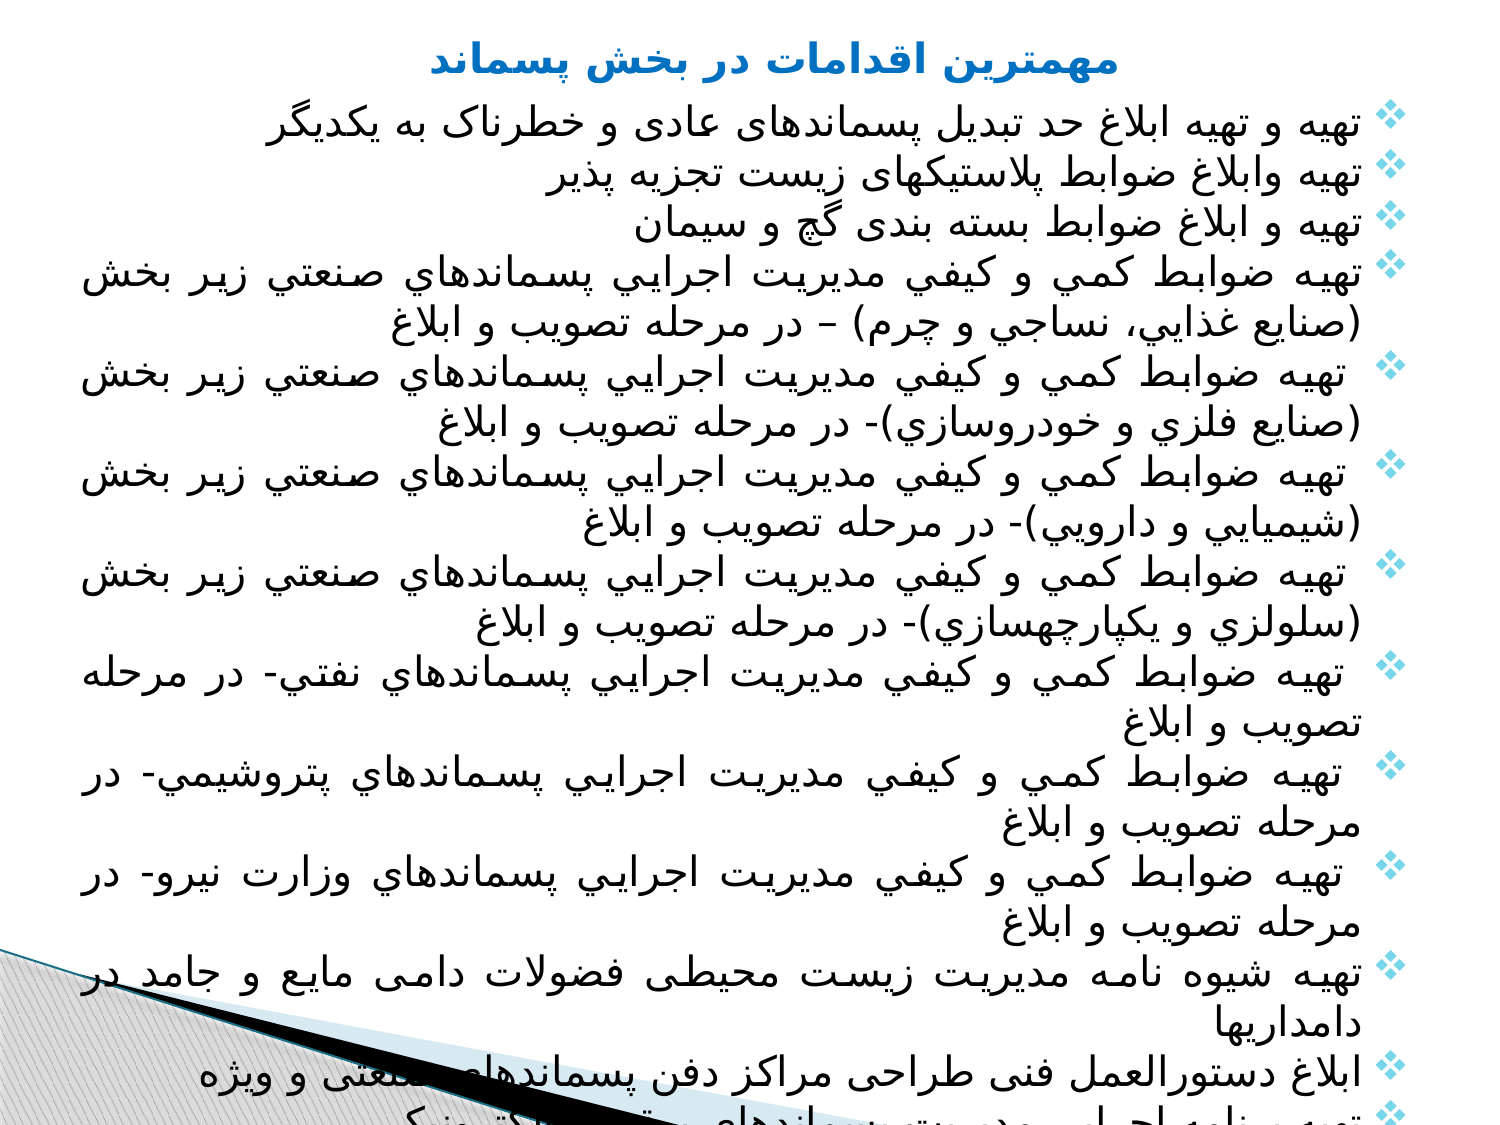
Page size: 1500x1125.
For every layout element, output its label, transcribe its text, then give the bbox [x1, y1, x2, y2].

text_box تهیه و تهیه ابلاغ حد تبدیل پسماندهای عادی و خطرناک به یکدیگر تهیه وابلاغ ضوابط پلاستیکهای زیست تجزیه پذیر تهیه و ابلاغ ضوابط بسته بندی گچ و سیمان تهیه ضوابط كمي و كيفي مديريت اجرايي پسماندهاي صنعتي زير بخش (صنايع غذايي، نساجي و چرم) – در مرحله تصویب و ابلاغ تهیه ضوابط كمي و كيفي مديريت اجرايي پسماندهاي صنعتي زير بخش (صنايع فلزي و خودروسازي)- در مرحله تصویب و ابلاغ تهیه ضوابط كمي و كيفي مديريت اجرايي پسماندهاي صنعتي زير بخش (شيميايي و دارويي)- در مرحله تصویب و ابلاغ تهیه ضوابط كمي و كيفي مديريت اجرايي پسماندهاي صنعتي زير بخش (سلولزي و يكپارچه­سازي)- در مرحله تصویب و ابلاغ تهیه ضوابط كمي و كيفي مديريت اجرايي پسماندهاي نفتي- در مرحله تصویب و ابلاغ تهیه ضوابط كمي و كيفي مديريت اجرايي پسماندهاي پتروشيمي- در مرحله تصویب و ابلاغ تهیه ضوابط كمي و كيفي مديريت اجرايي پسماندهاي وزارت نيرو- در مرحله تصویب و ابلاغ تهیه شیوه نامه مدیریت زیست محیطی فضولات دامی مایع و جامد در دامداریها ابلاغ دستورالعمل فنی طراحی مراکز دفن پسماندهای صنعتی و ویژه تهیه برنامه اجرایی مدیریت پسماندهای برقی و الکترونیکی [62, 87, 1425, 1125]
text_box مهمترین اقدامات در بخش پسماند [212, 24, 1338, 90]
